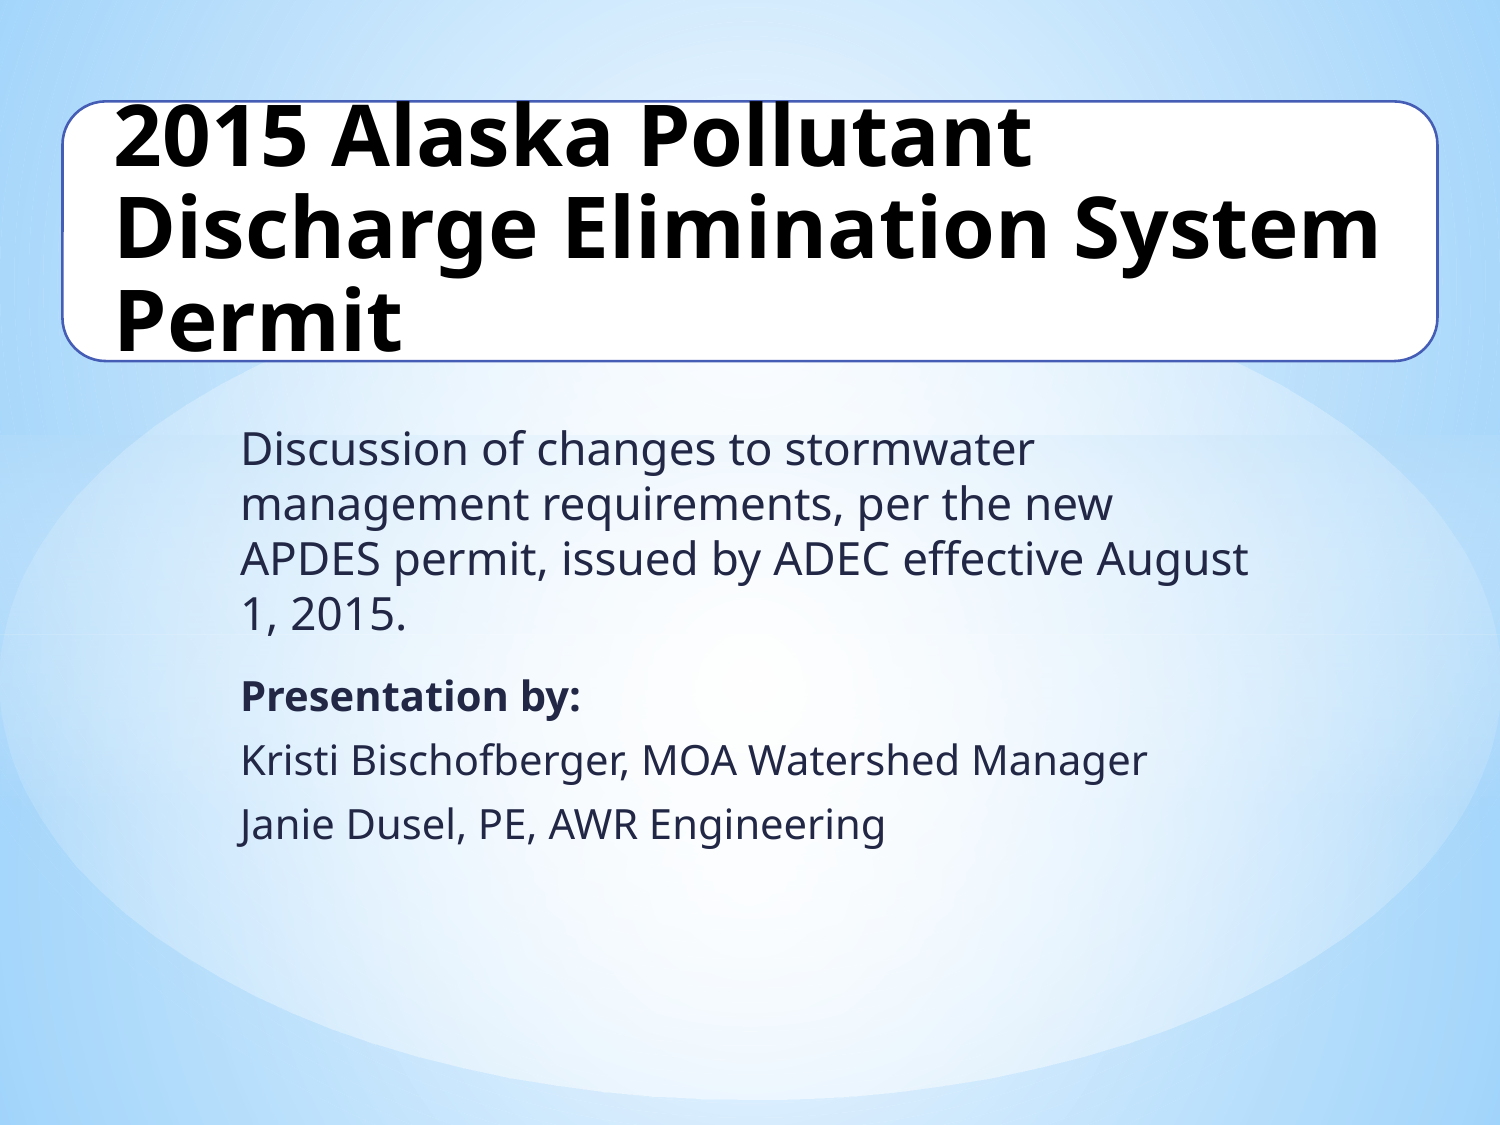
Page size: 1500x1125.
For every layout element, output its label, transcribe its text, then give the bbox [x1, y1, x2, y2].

text_box Presentation by: Kristi Bischofberger, MOA Watershed Manager Janie Dusel, PE, AWR Engineering [224, 662, 1213, 888]
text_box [62, 87, 1438, 376]
subtitle Discussion of changes to stormwater management requirements, per the new APDES permit, issued by ADEC effective August 1, 2015. [225, 412, 1275, 638]
